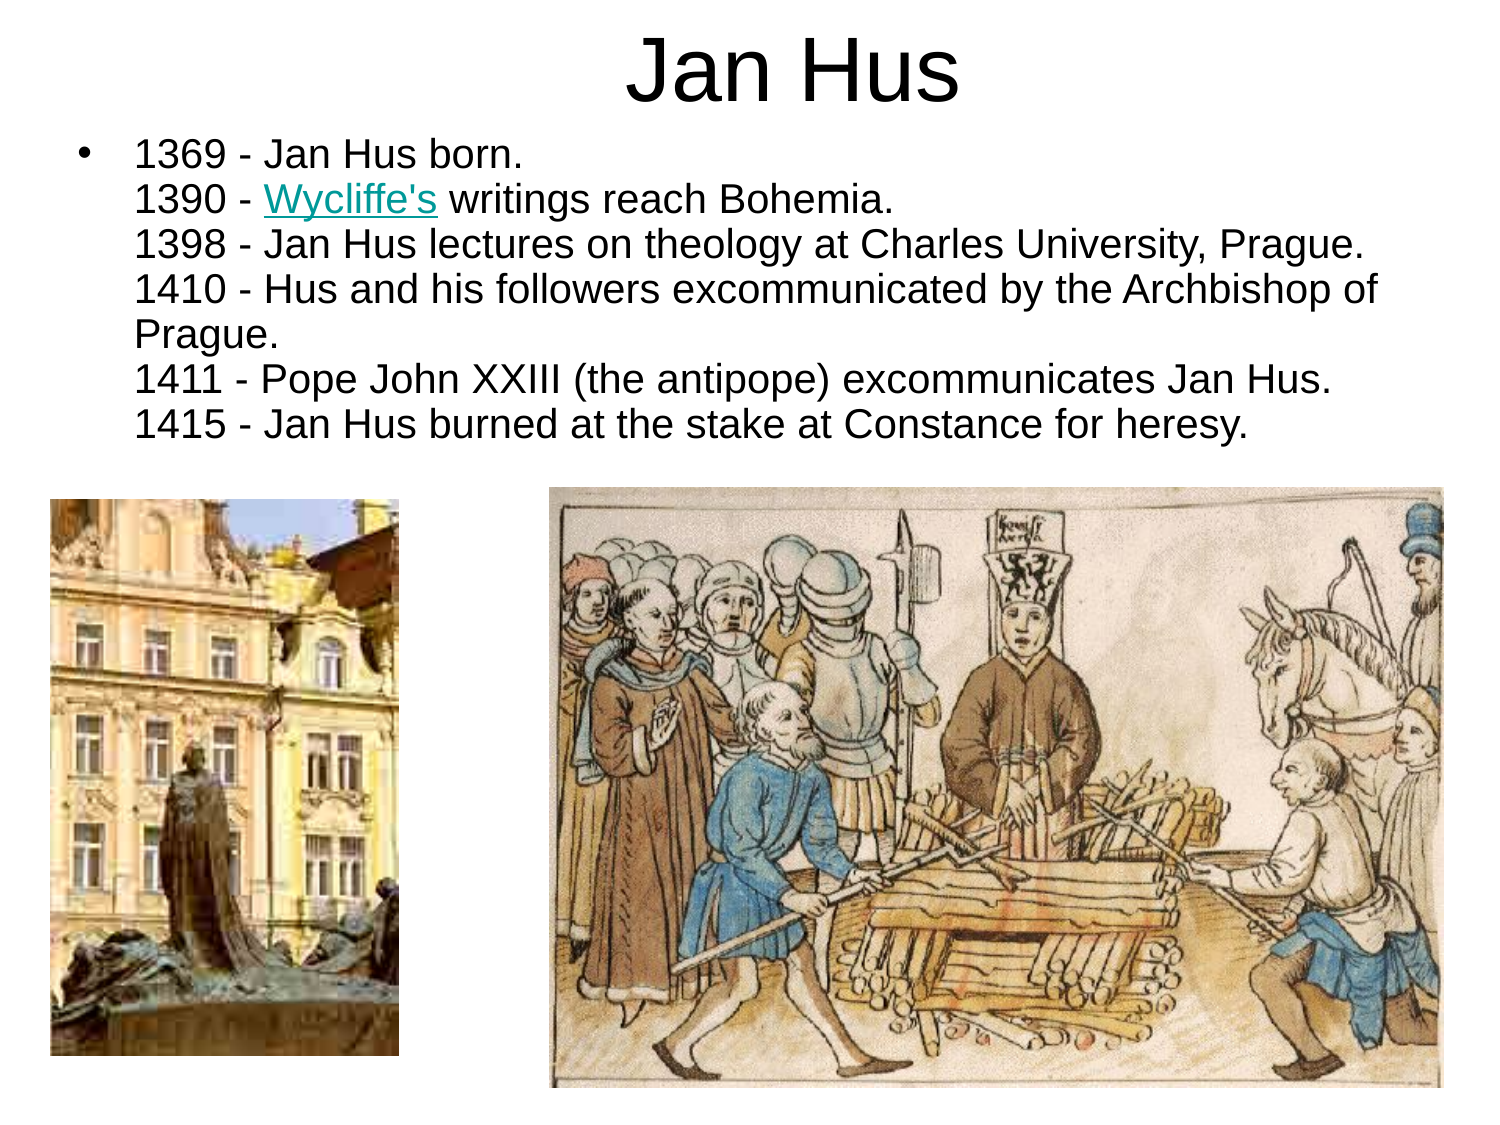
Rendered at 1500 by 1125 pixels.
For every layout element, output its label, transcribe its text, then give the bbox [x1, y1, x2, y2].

list 1369 - Jan Hus born. 1390 - Wycliffe's writings reach Bohemia. 1398 - Jan Hus lectures on theology at Charles University, Prague. 1410 - Hus and his followers excommunicated by the Archbishop of Prague. 1411 - Pope John XXIII (the antipope) excommunicates Jan Hus. 1415 - Jan Hus burned at the stake at Constance for heresy. [62, 125, 1413, 868]
title Jan Hus [399, 0, 1188, 125]
picture [49, 499, 399, 1056]
picture [549, 487, 1444, 1088]
